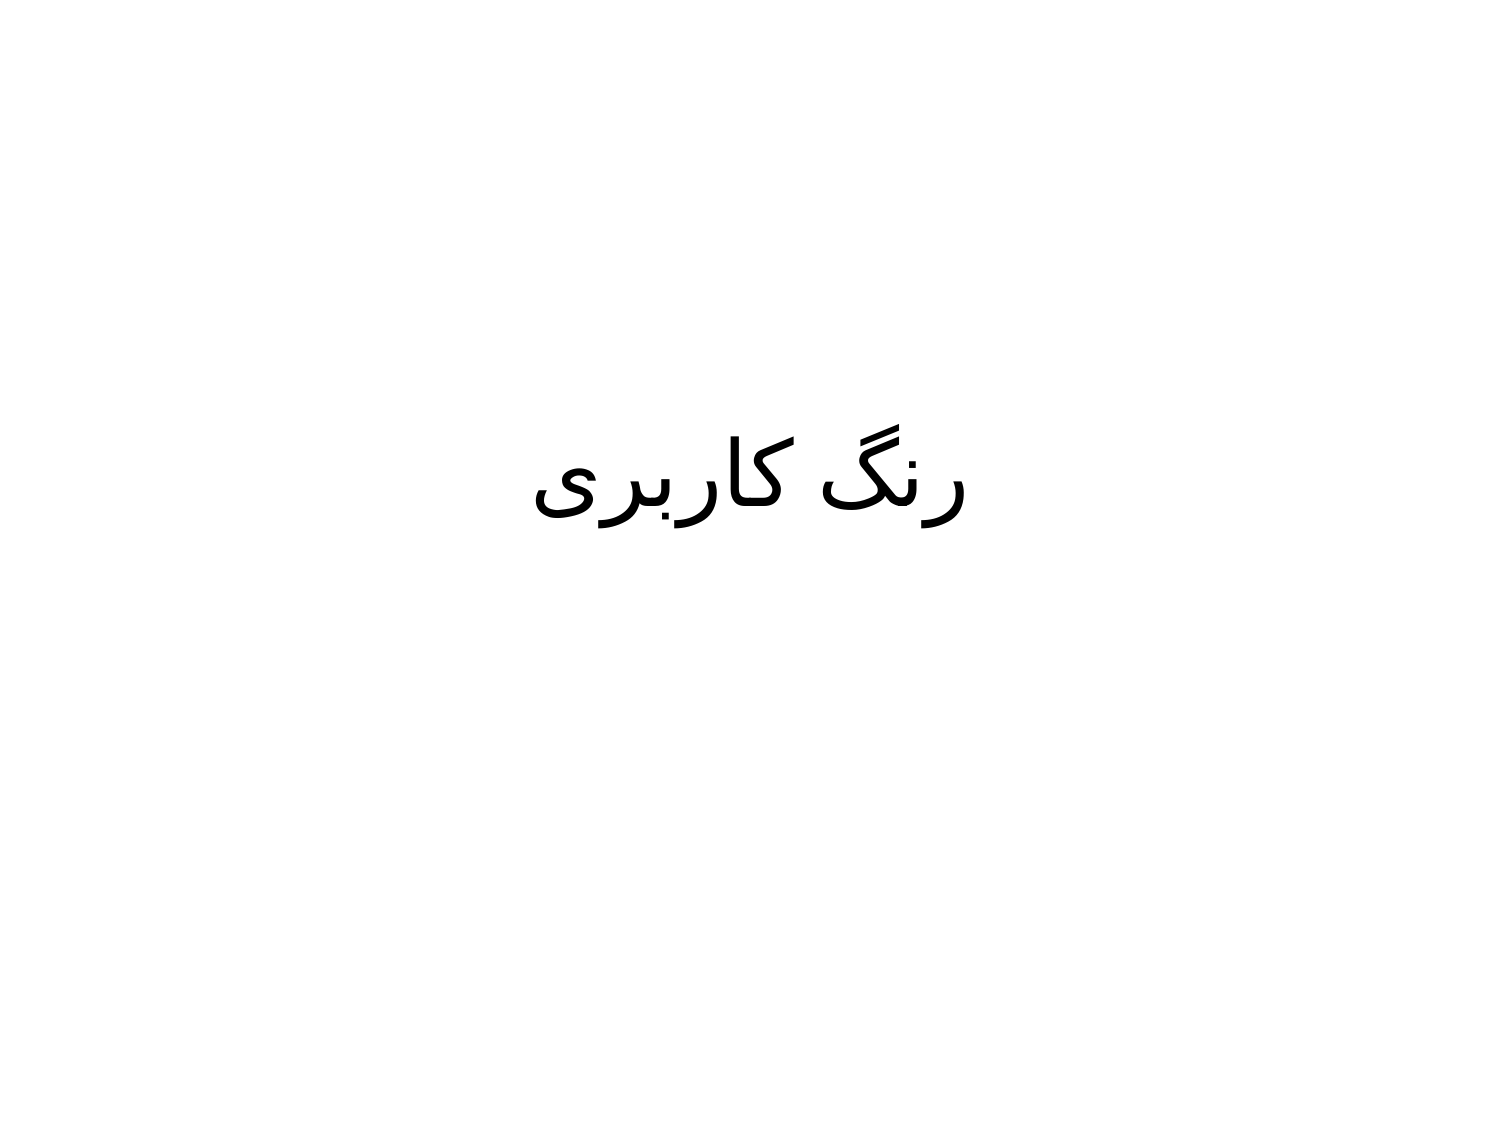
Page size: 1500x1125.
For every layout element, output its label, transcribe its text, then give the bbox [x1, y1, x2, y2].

title رنگ کاربری [112, 349, 1388, 591]
